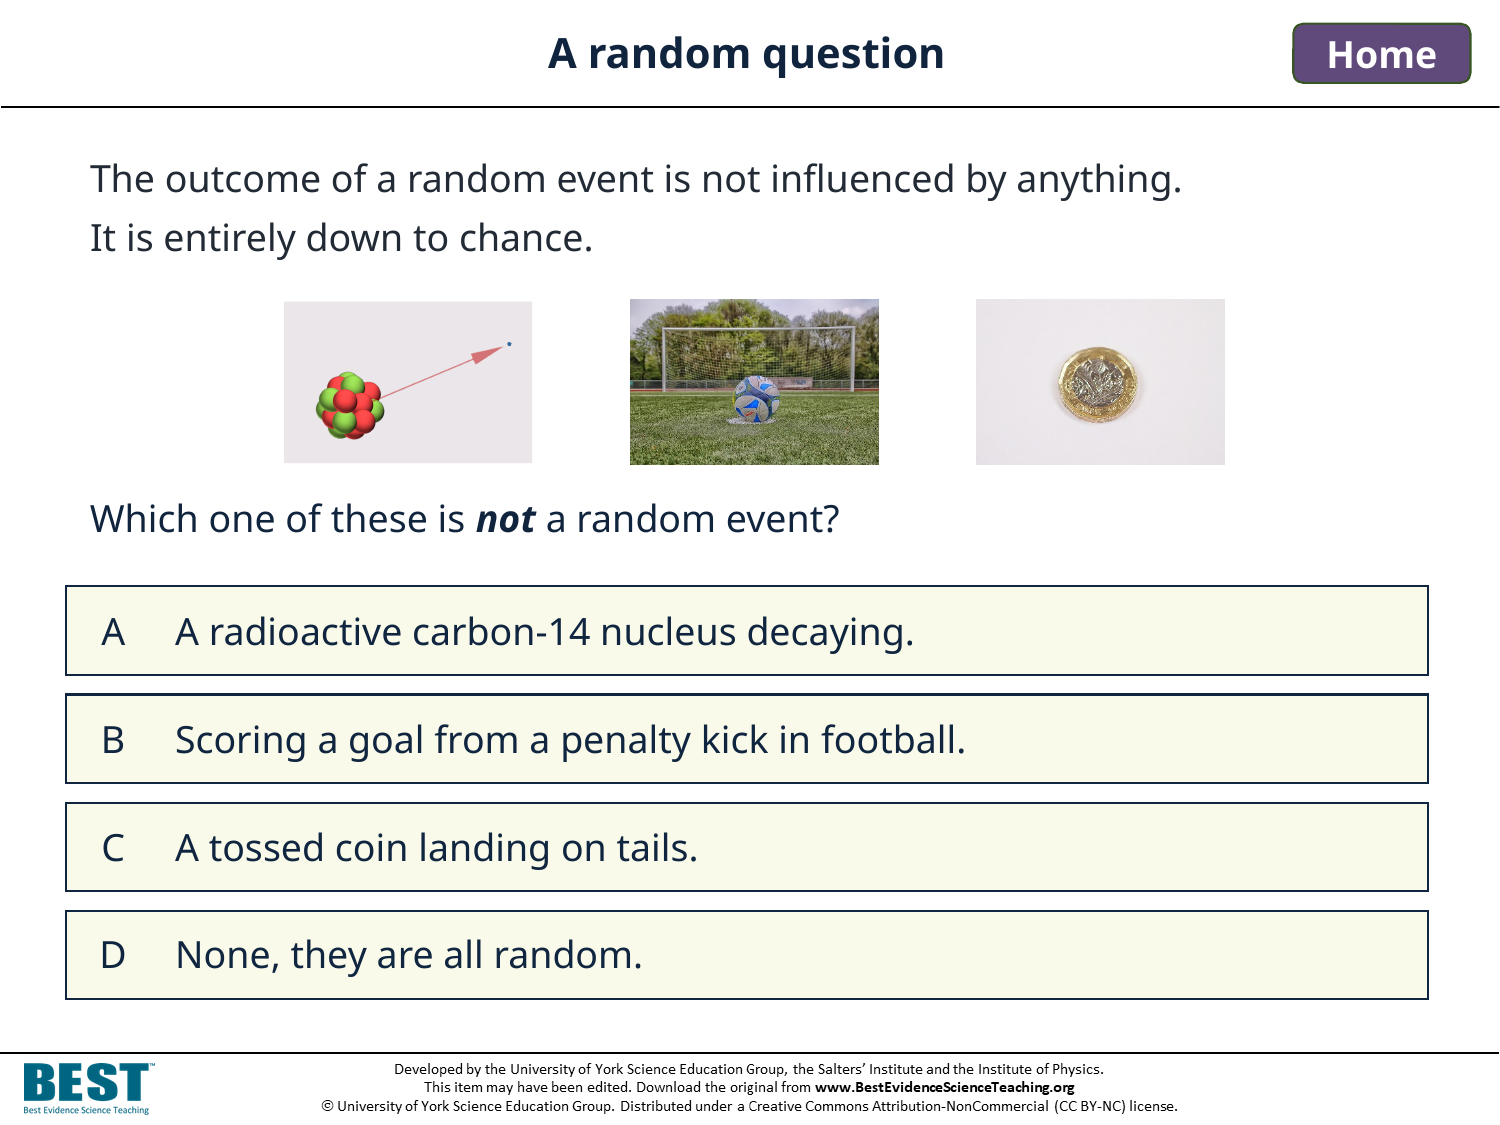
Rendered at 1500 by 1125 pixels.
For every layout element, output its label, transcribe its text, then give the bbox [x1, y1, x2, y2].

text_box Home [1292, 22, 1472, 84]
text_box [284, 299, 1225, 466]
picture [0, 106, 1500, 1125]
text_box A random question [23, 4, 1471, 99]
